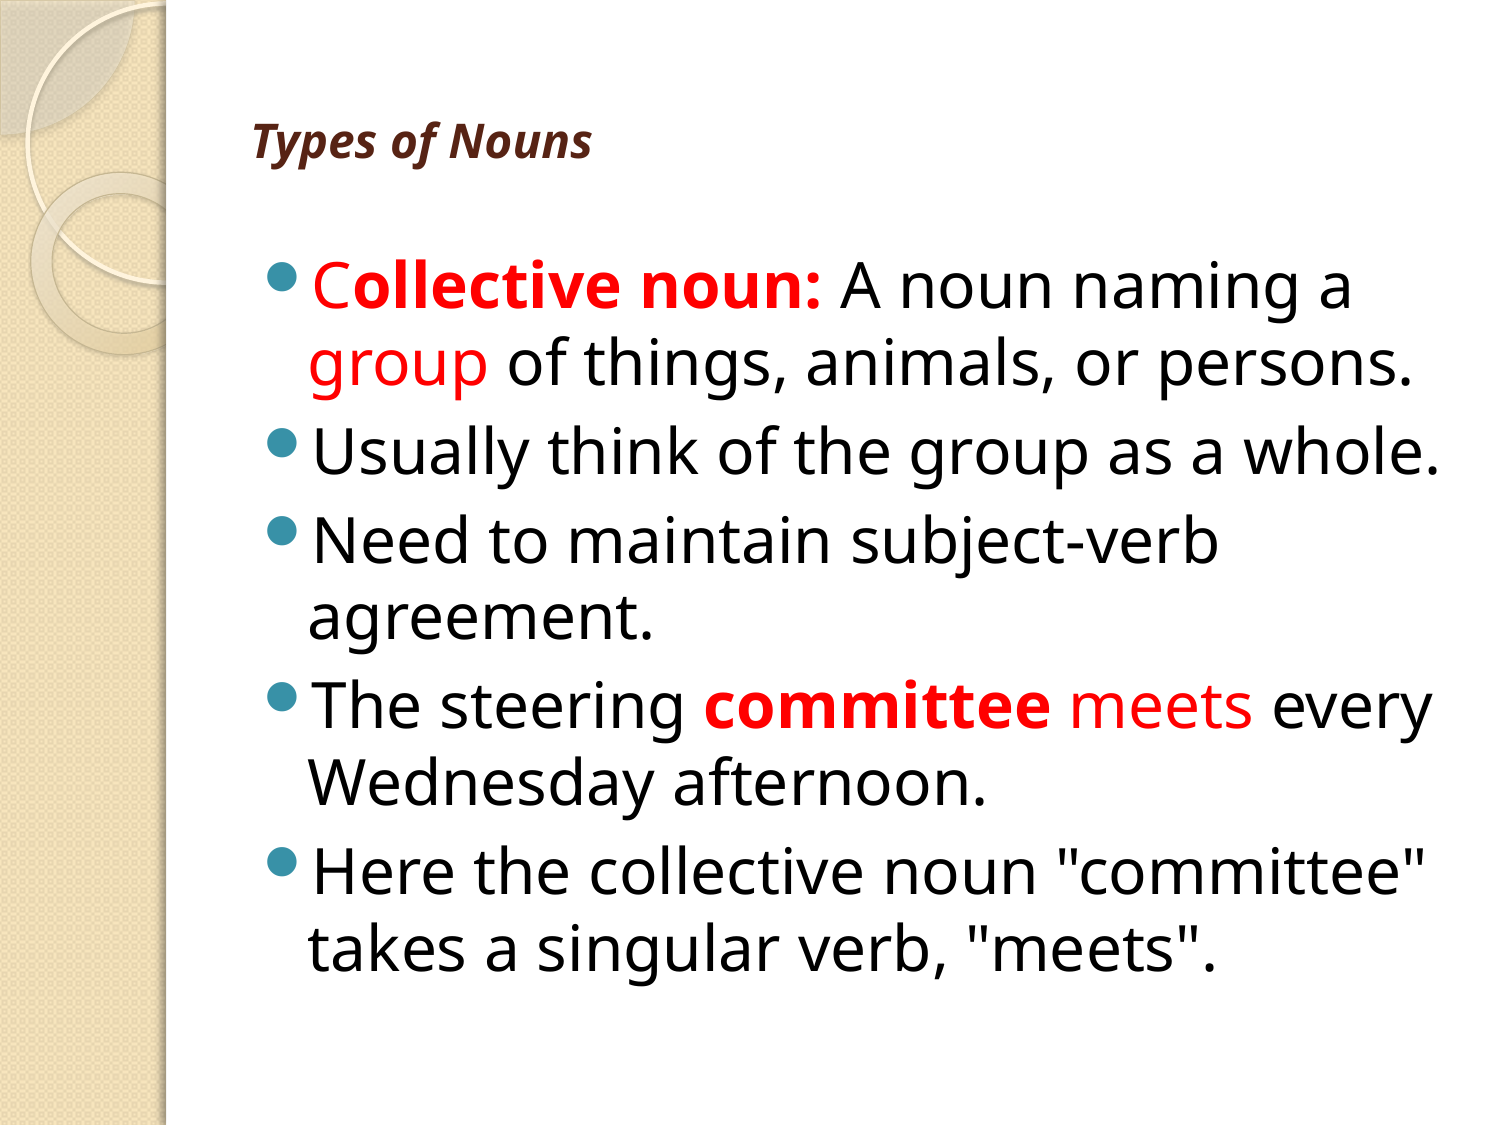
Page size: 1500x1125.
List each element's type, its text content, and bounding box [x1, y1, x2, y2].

list Collective noun: A noun naming a group of things, animals, or persons. Usually think of the group as a whole. Need to maintain subject-verb agreement. The steering committee meets every Wednesday afternoon. Here the collective noun "committee" takes a singular verb, "meets". [235, 237, 1466, 1025]
title Types of Nouns [235, 45, 1466, 233]
